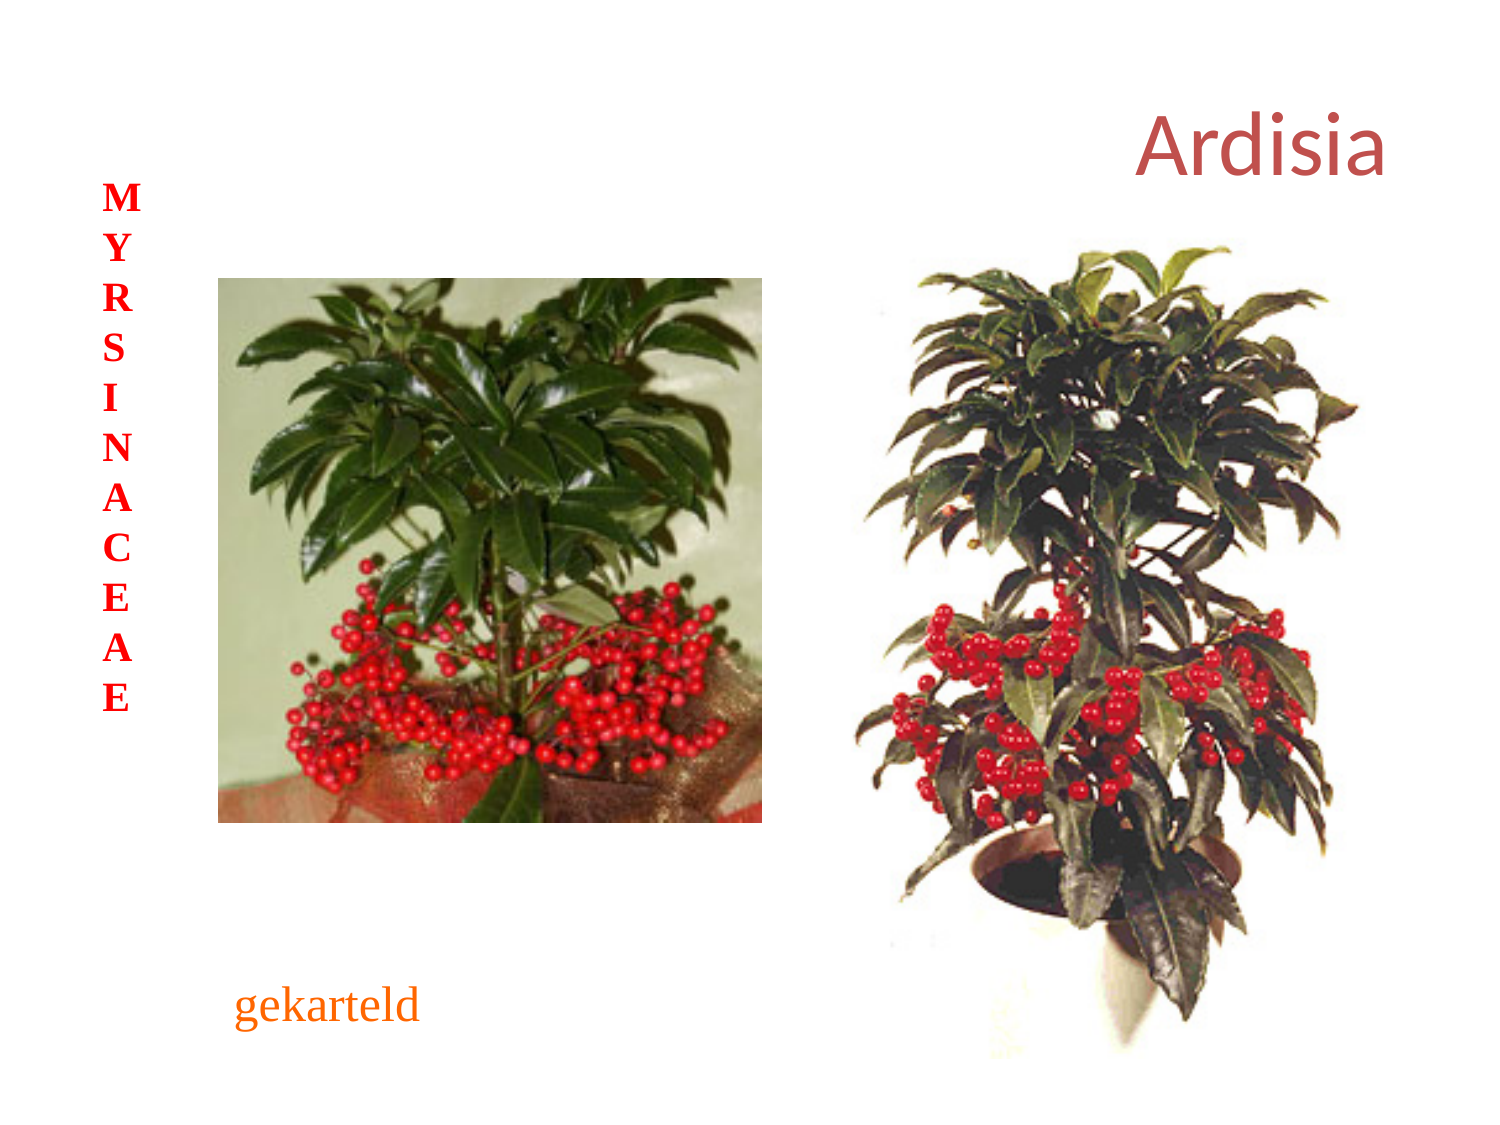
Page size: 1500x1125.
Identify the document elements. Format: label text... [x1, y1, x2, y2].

text_box MYRSINACEAE [87, 162, 150, 728]
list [218, 278, 762, 823]
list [832, 219, 1393, 1059]
title Ardisia [75, 45, 1425, 233]
text_box gekarteld [0, 964, 435, 1039]
